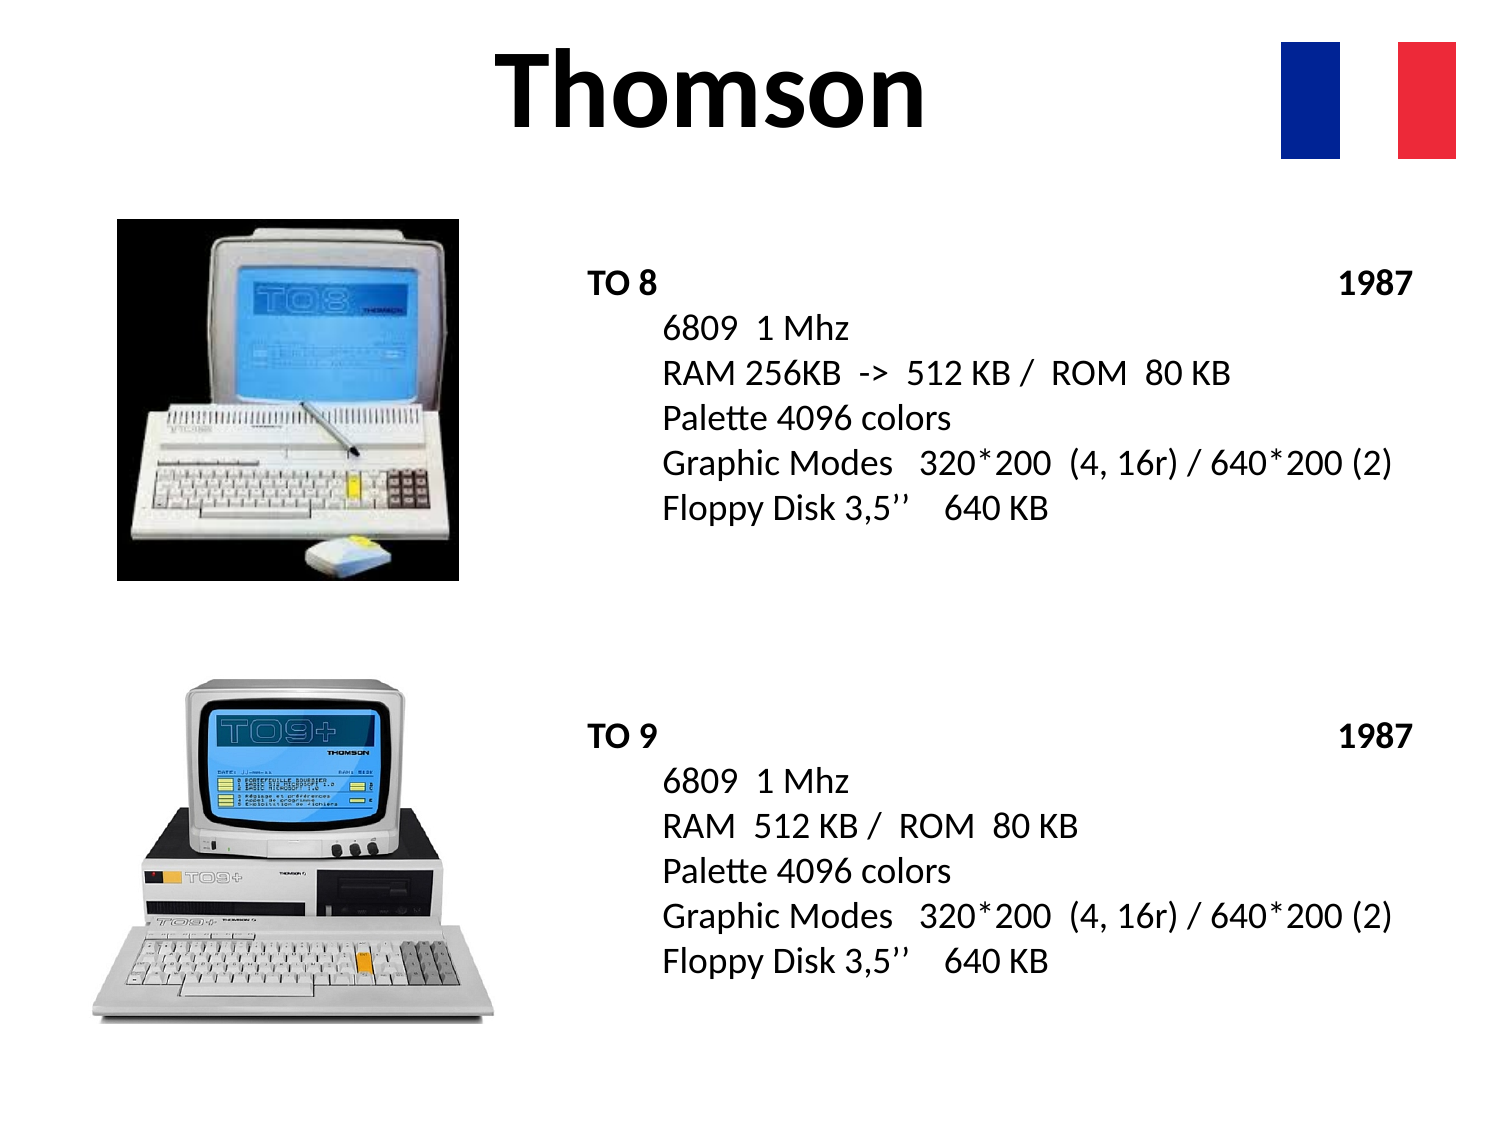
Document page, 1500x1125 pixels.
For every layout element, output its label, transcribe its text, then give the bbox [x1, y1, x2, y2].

picture [88, 675, 496, 1024]
picture [1281, 42, 1456, 160]
text_box TO 8 1987 6809 1 Mhz RAM 256KB -> 512 KB / ROM 80 KB Palette 4096 colors Graphic Modes 320*200 (4, 16r) / 640*200 (2) Floppy Disk 3,5’’ 640 KB [572, 251, 1464, 536]
picture [117, 219, 459, 582]
text_box Thomson [479, 7, 944, 157]
text_box TO 9 1987 6809 1 Mhz RAM 512 KB / ROM 80 KB Palette 4096 colors Graphic Modes 320*200 (4, 16r) / 640*200 (2) Floppy Disk 3,5’’ 640 KB [572, 704, 1464, 989]
